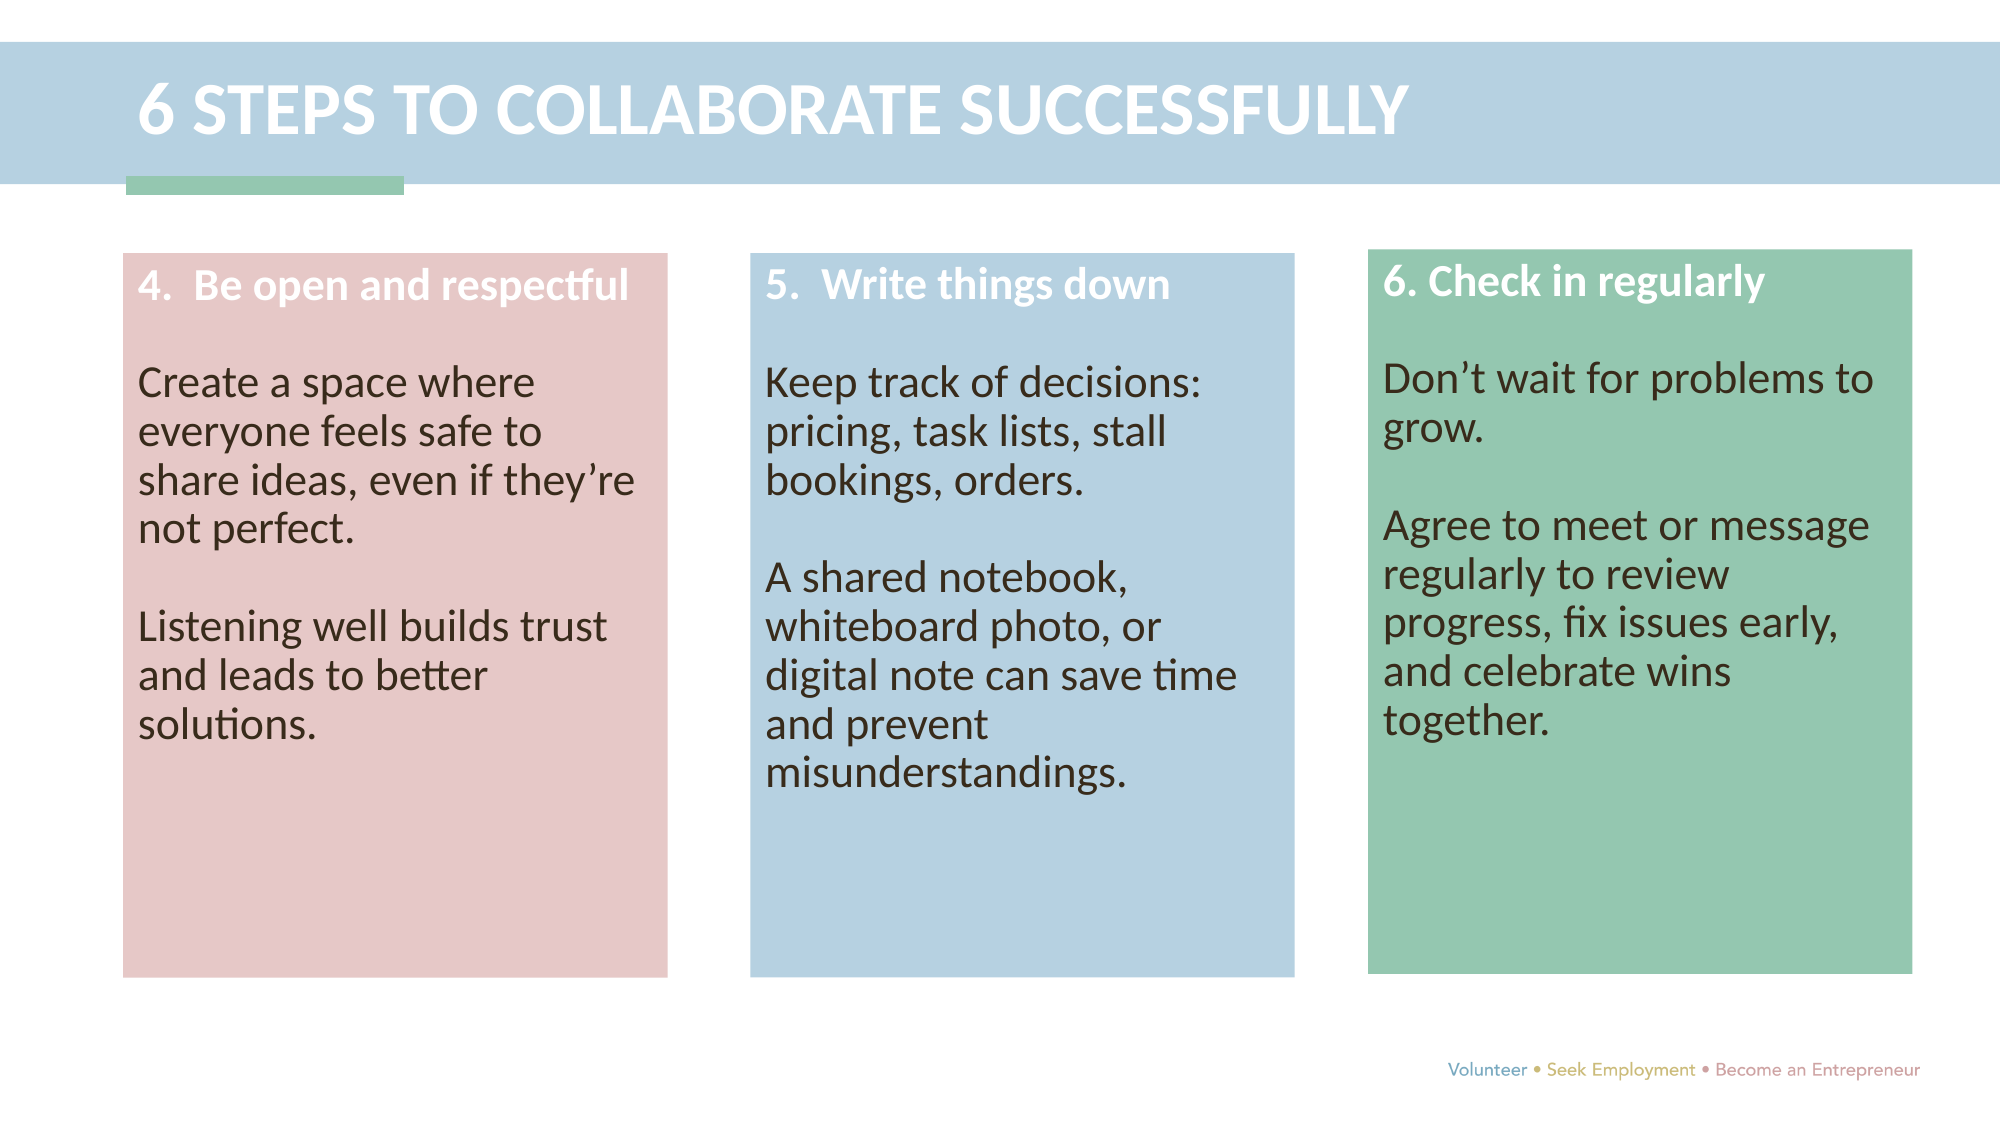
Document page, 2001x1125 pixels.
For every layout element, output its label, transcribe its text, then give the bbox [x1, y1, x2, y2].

list 6 STEPS TO COLLABORATE SUCCESSFULLY ​ [123, 51, 1913, 170]
picture [1418, 1046, 1971, 1103]
text_box 6. Check in regularly Don’t wait for problems to grow. Agree to meet or message regularly to review progress, fix issues early, and celebrate wins together. [1368, 249, 1913, 974]
text_box 5. Write things down Keep track of decisions: pricing, task lists, stall bookings, orders. A shared notebook, whiteboard photo, or digital note can save time and prevent misunderstandings. [750, 253, 1295, 978]
list 4. Be open and respectful Create a space where everyone feels safe to share ideas, even if they’re not perfect. Listening well builds trust and leads to better solutions. [123, 253, 668, 978]
